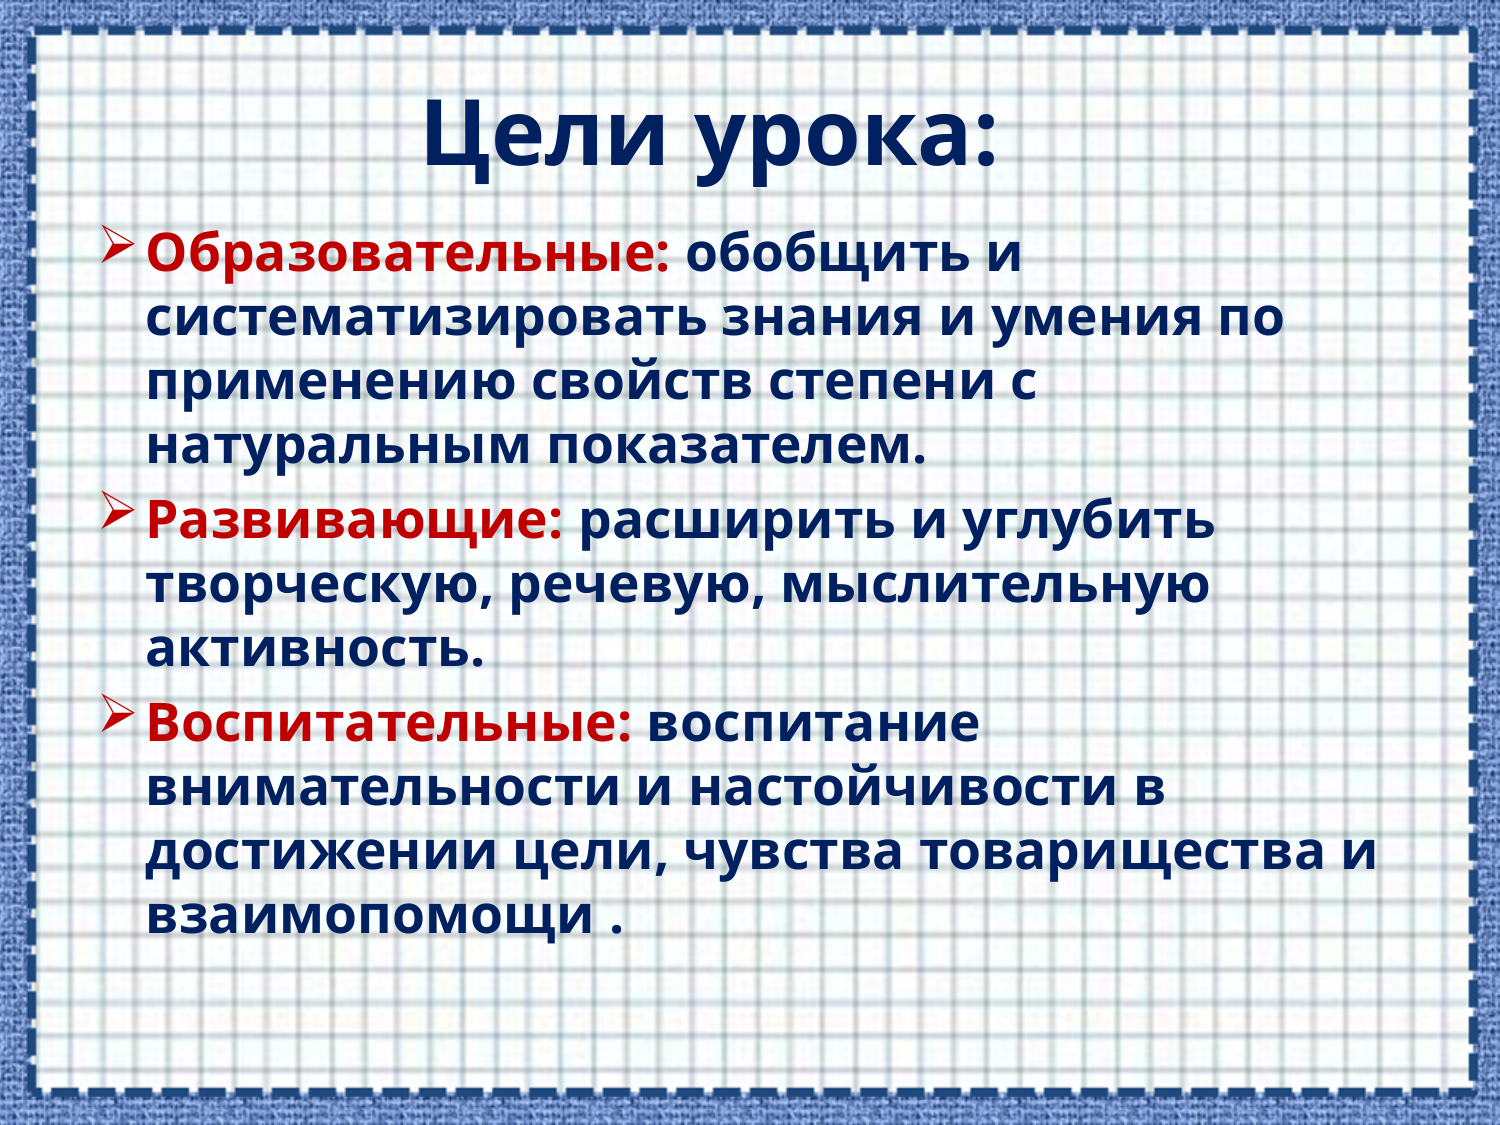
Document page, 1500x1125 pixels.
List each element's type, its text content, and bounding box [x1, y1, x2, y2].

picture [0, 0, 1500, 1125]
title Цели урока: [35, 35, 1386, 223]
list Образовательные: обобщить и систематизировать знания и умения по применению свойств степени с натуральным показателем. Развивающие: расширить и углубить творческую, речевую, мыслительную активность. Воспитательные: воспитание внимательности и настойчивости в достижении цели, чувства товарищества и взаимопомощи . [81, 210, 1433, 954]
